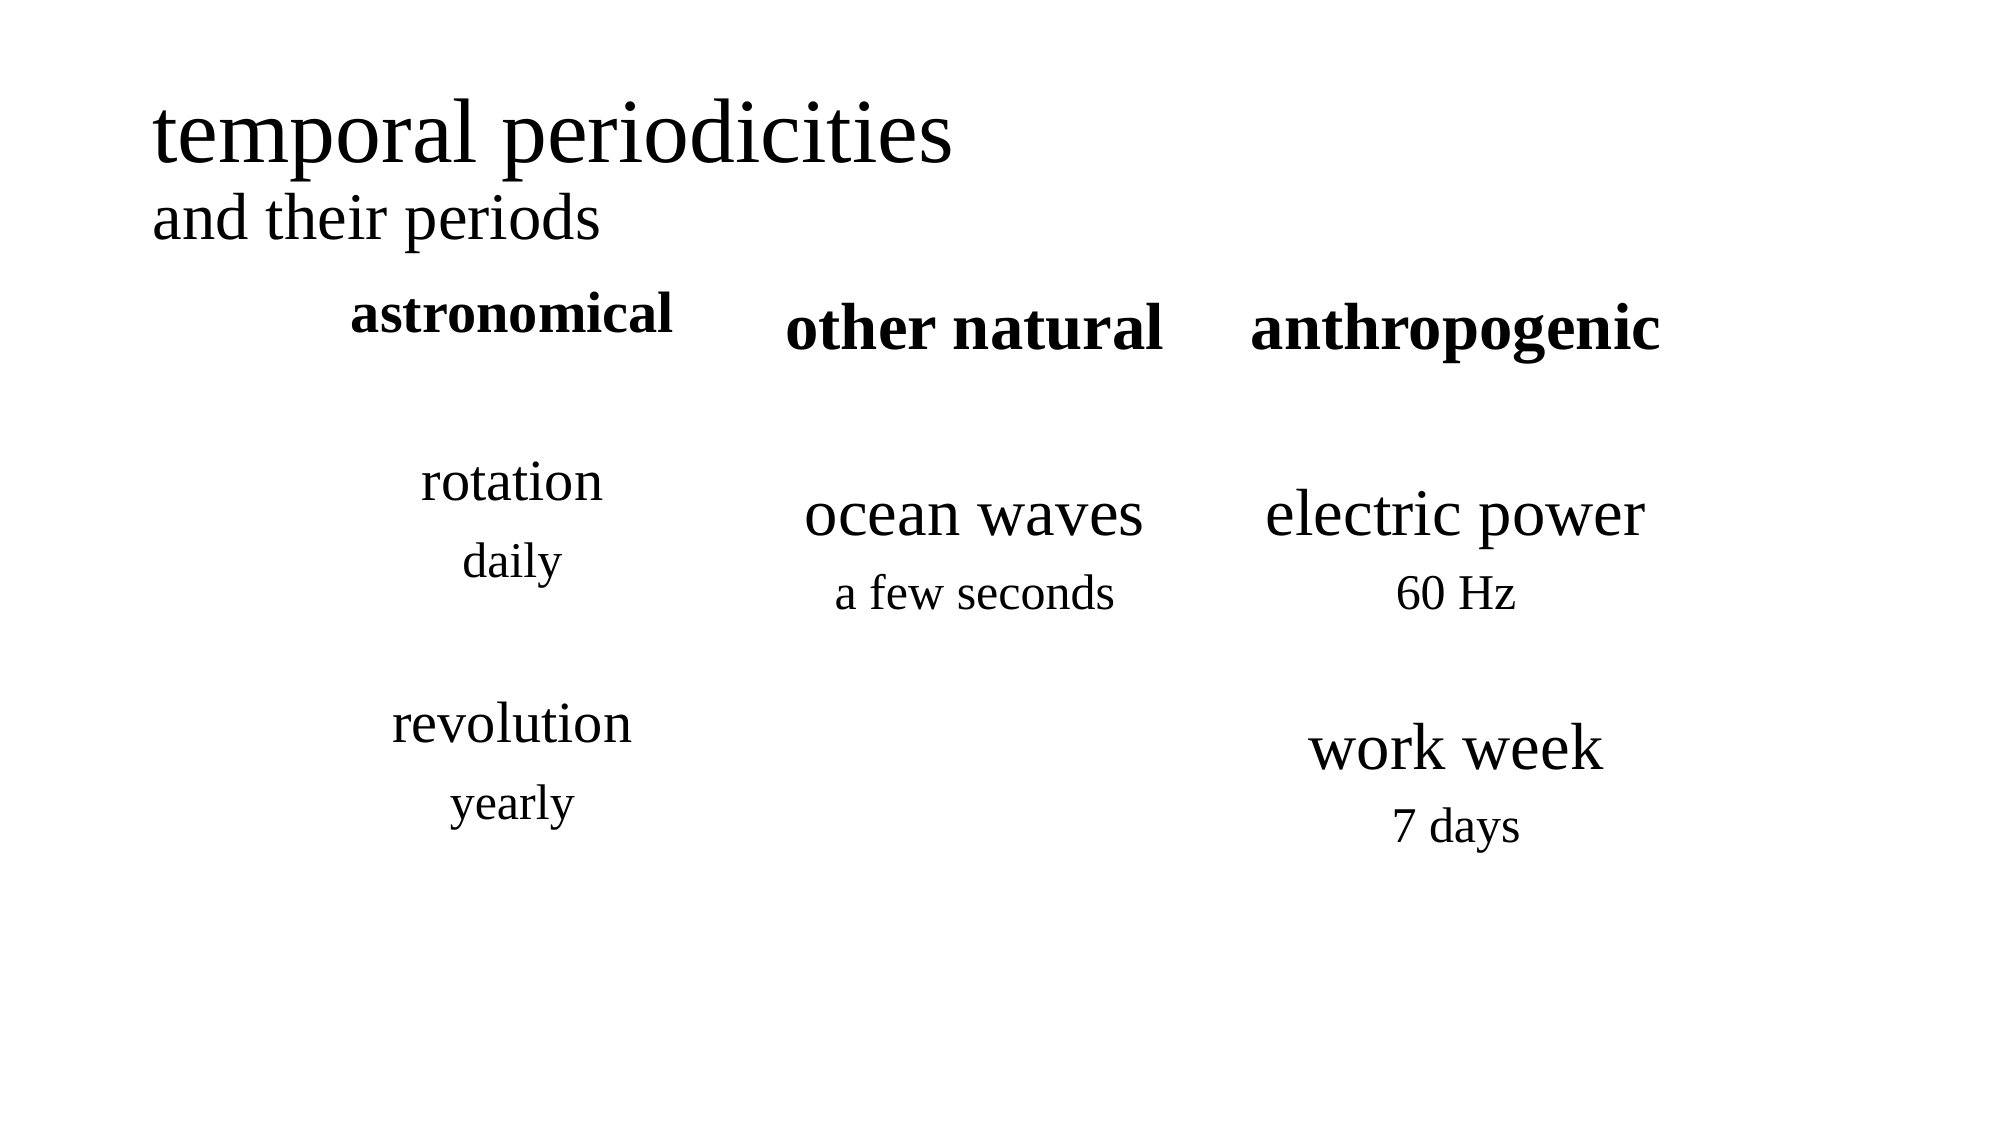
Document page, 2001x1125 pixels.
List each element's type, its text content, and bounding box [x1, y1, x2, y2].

text_box anthropogenic electric power 60 Hz work week 7 days [1212, 275, 1700, 1050]
text_box other natural ocean waves a few seconds [762, 275, 1188, 1050]
list astronomical rotation daily revolution yearly [300, 275, 725, 1050]
title temporal periodicities and their periods [137, 59, 1863, 278]
